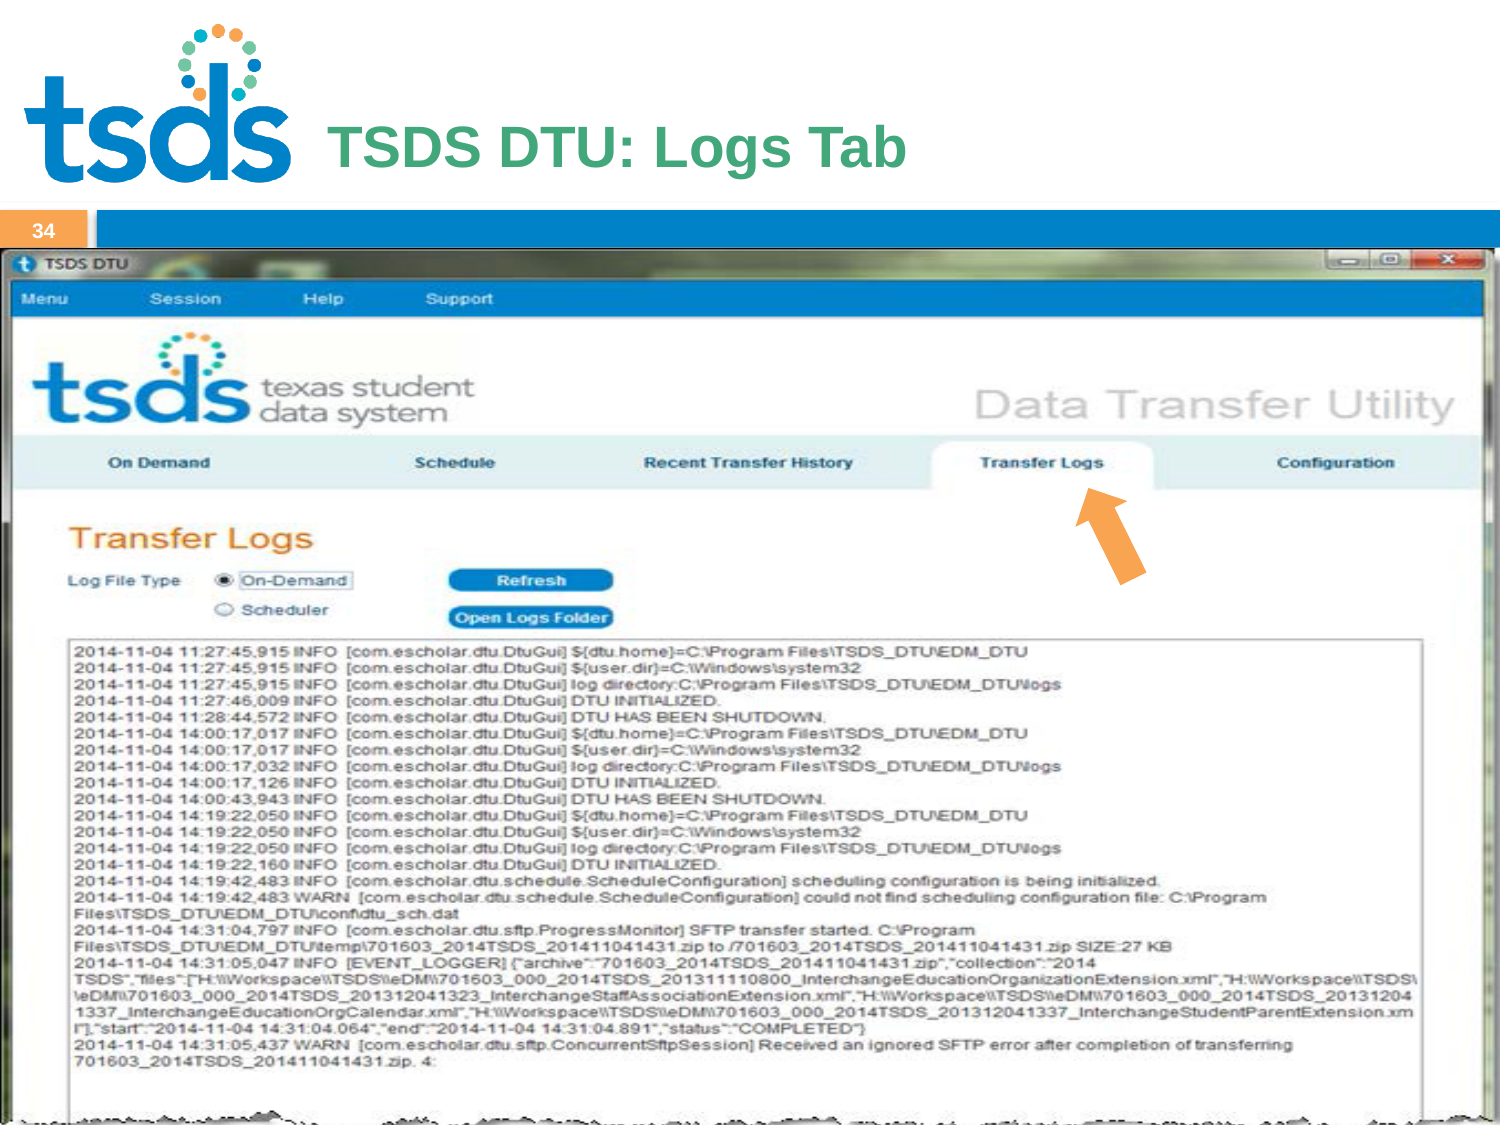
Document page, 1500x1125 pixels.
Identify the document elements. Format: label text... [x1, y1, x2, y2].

picture [24, 24, 291, 191]
picture [0, 247, 1500, 1125]
title TSDS DTU: Logs Tab [312, 75, 1438, 213]
slide_number 34 [0, 210, 88, 247]
